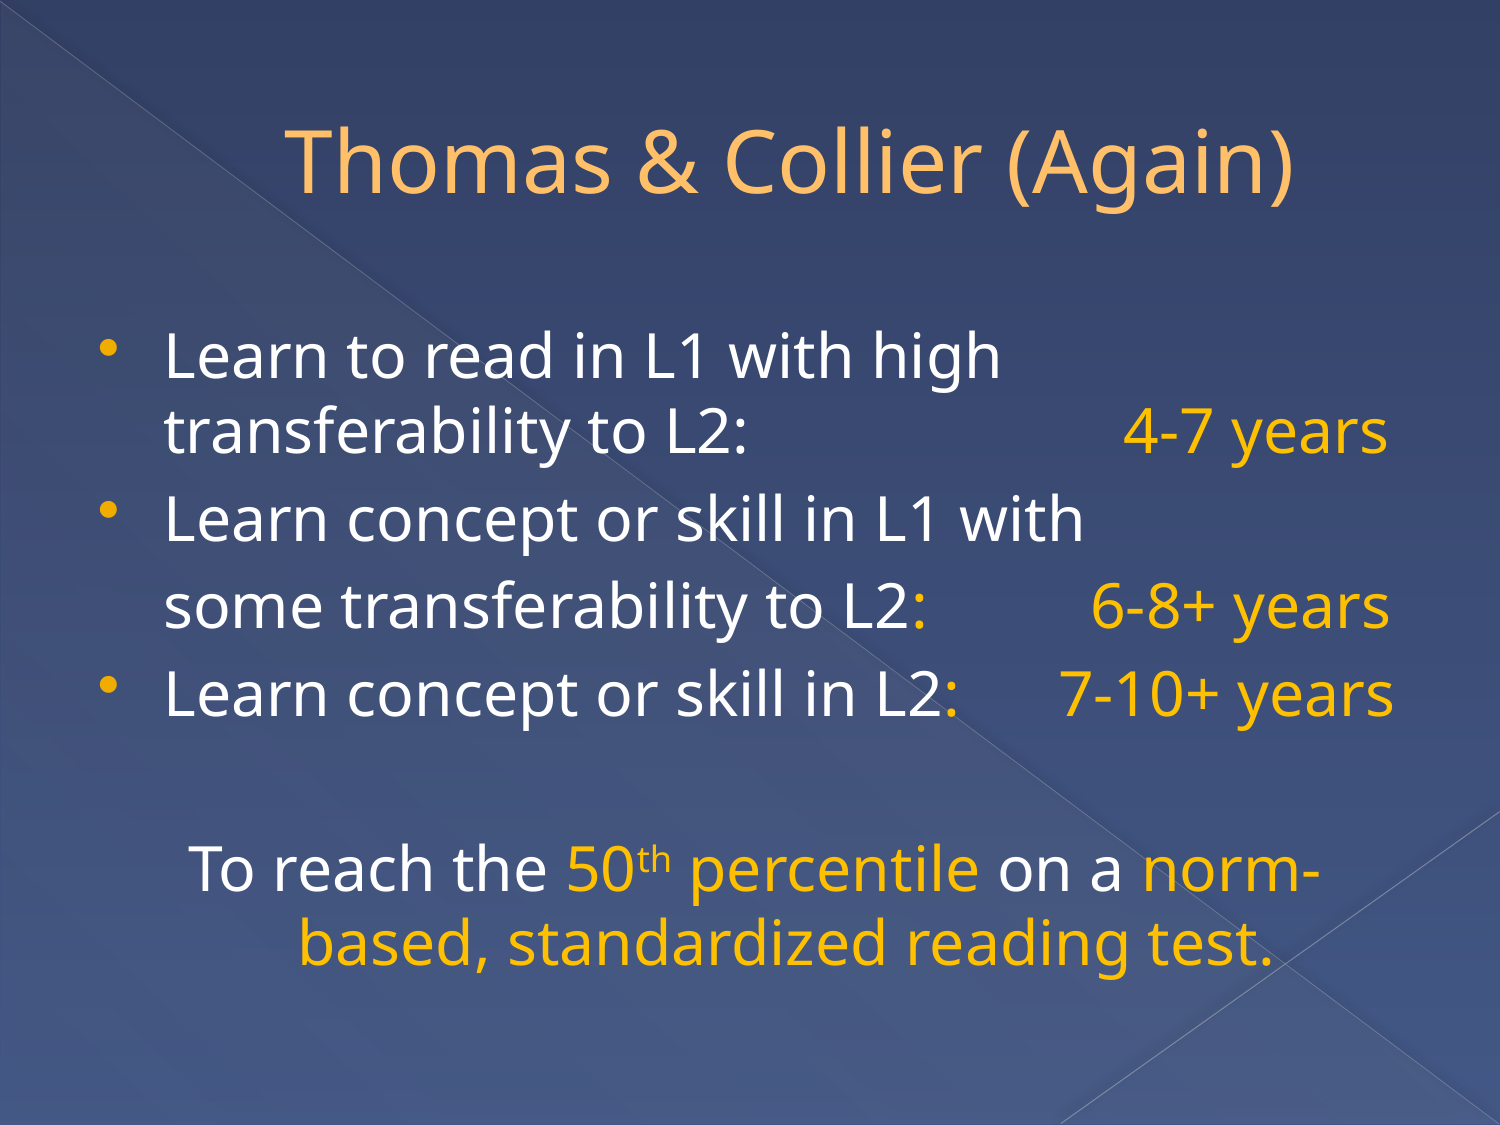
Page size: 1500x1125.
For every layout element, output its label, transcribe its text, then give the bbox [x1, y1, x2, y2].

title Thomas & Collier (Again) [75, 43, 1425, 274]
list Learn to read in L1 with high transferability to L2: 4-7 years Learn concept or skill in L1 with some transferability to L2: 6-8+ years Learn concept or skill in L2: 7-10+ years To reach the 50th percentile on a norm-based, standardized reading test. [75, 308, 1425, 1059]
